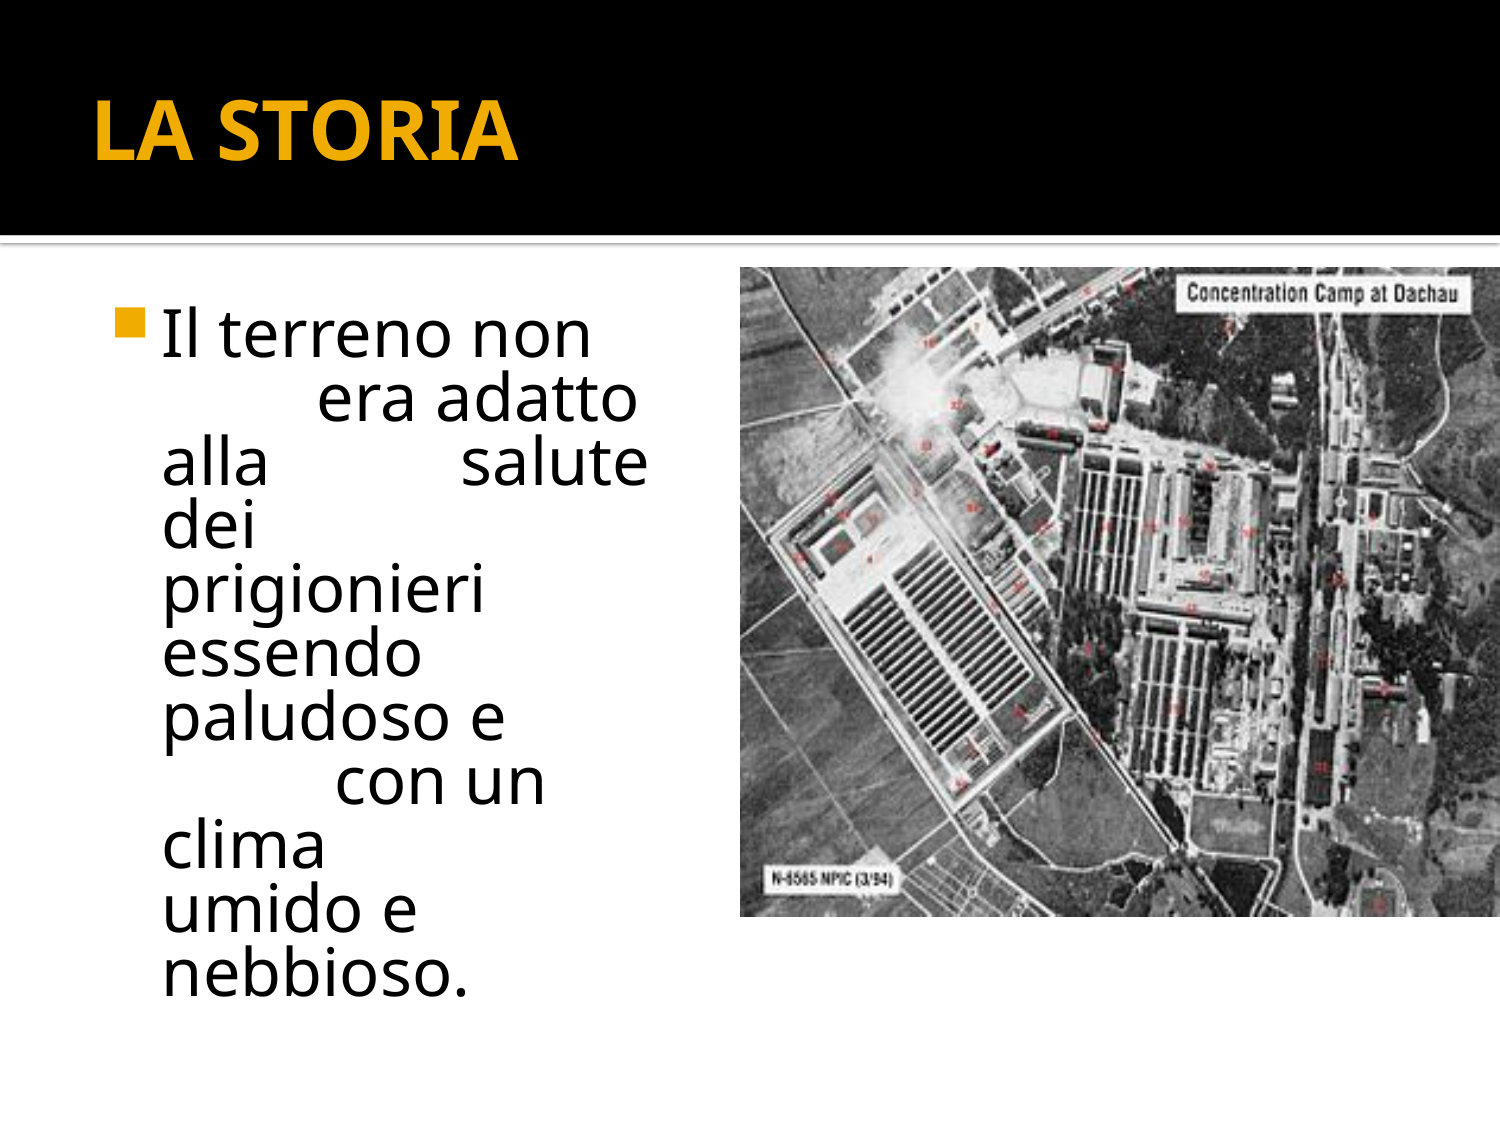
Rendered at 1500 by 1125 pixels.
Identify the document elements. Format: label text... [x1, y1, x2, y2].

picture [740, 267, 1500, 917]
title LA STORIA [75, 24, 1425, 231]
list Il terreno non era adatto alla salute dei prigionieri essendo paludoso e con un clima umido e nebbioso. [74, 290, 738, 1050]
